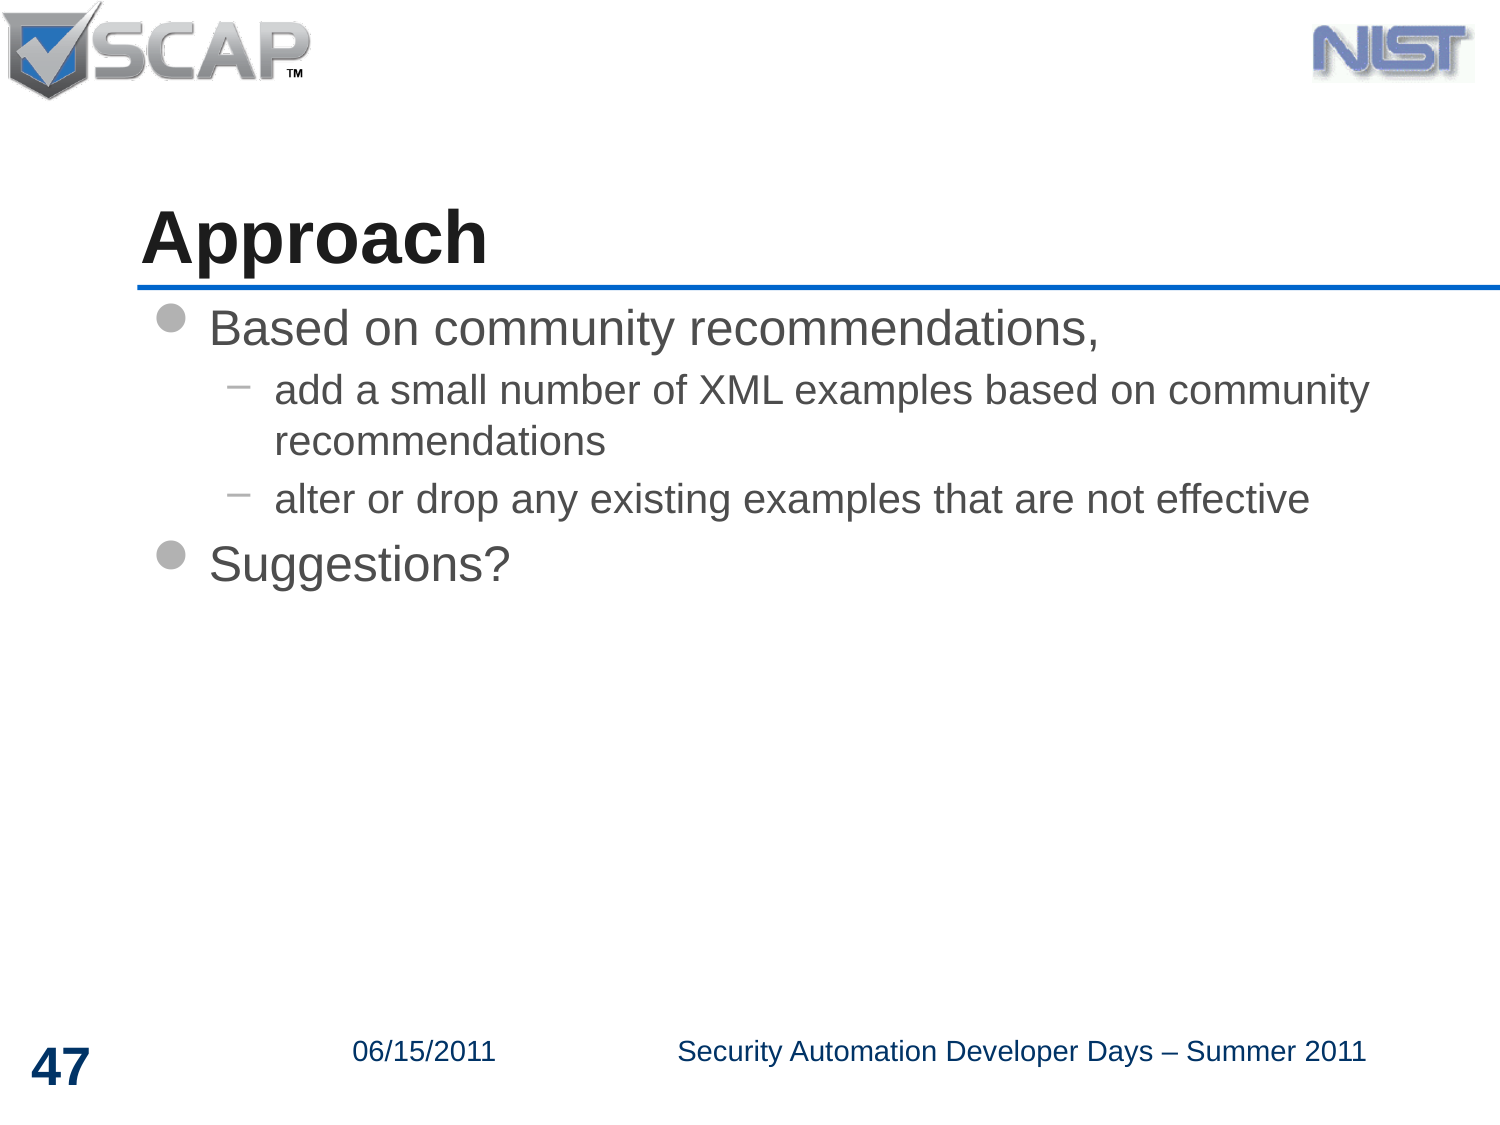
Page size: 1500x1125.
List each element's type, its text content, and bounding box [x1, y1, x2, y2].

title Approach [124, 99, 1426, 288]
footer Security Automation Developer Days – Summer 2011 [662, 1025, 1426, 1103]
picture [1312, 24, 1475, 83]
picture [0, 0, 313, 103]
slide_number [337, 1026, 662, 1103]
slide_number 47 [13, 1023, 111, 1105]
list Based on community recommendations, add a small number of XML examples based on community recommendations alter or drop any existing examples that are not effective Suggestions? [137, 287, 1400, 1026]
